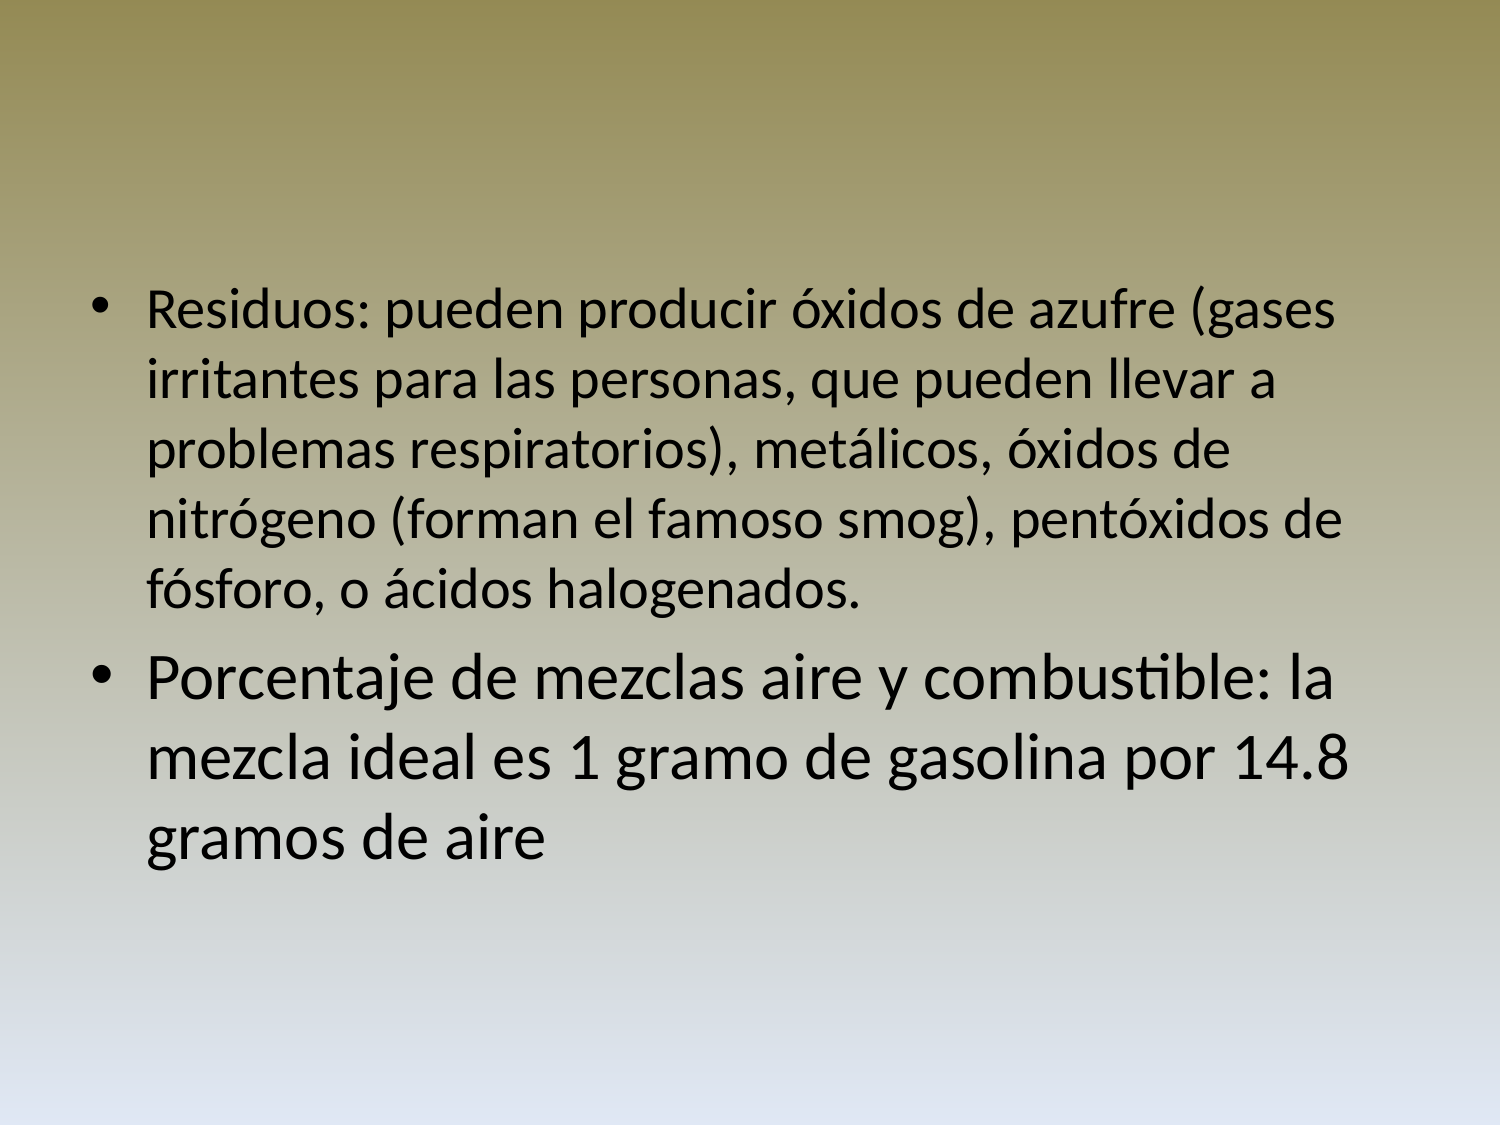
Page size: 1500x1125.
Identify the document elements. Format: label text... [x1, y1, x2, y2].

list Residuos: pueden producir óxidos de azufre (gases irritantes para las personas, que pueden llevar a problemas respiratorios), metálicos, óxidos de nitrógeno (forman el famoso smog), pentóxidos de fósforo, o ácidos halogenados. Porcentaje de mezclas aire y combustible: la mezcla ideal es 1 gramo de gasolina por 14.8 gramos de aire [75, 262, 1425, 1005]
